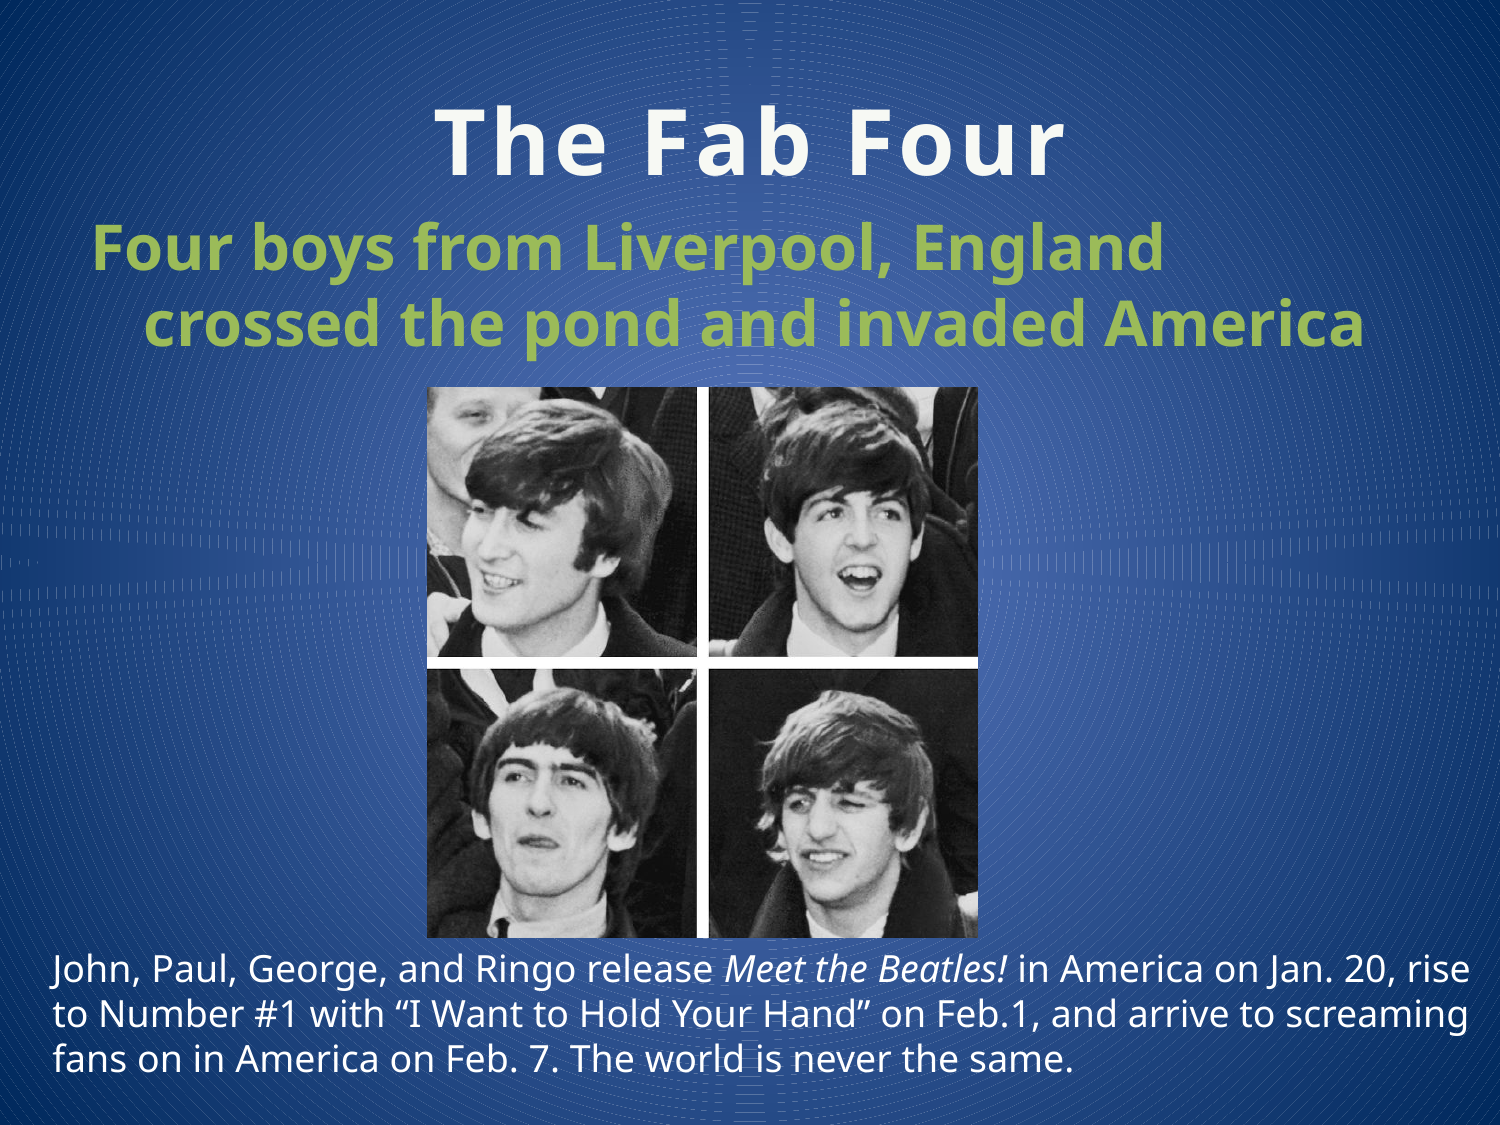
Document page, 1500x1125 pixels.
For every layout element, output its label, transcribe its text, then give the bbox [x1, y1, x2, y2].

title The Fab Four [74, 44, 1426, 199]
text_box John, Paul, George, and Ringo release Meet the Beatles! in America on Jan. 20, rise to Number #1 with “I Want to Hold Your Hand” on Feb.1, and arrive to screaming fans on in America on Feb. 7. The world is never the same. [37, 937, 1500, 1088]
list Four boys from Liverpool, England crossed the pond and invaded America [74, 199, 1426, 388]
picture [427, 387, 979, 938]
